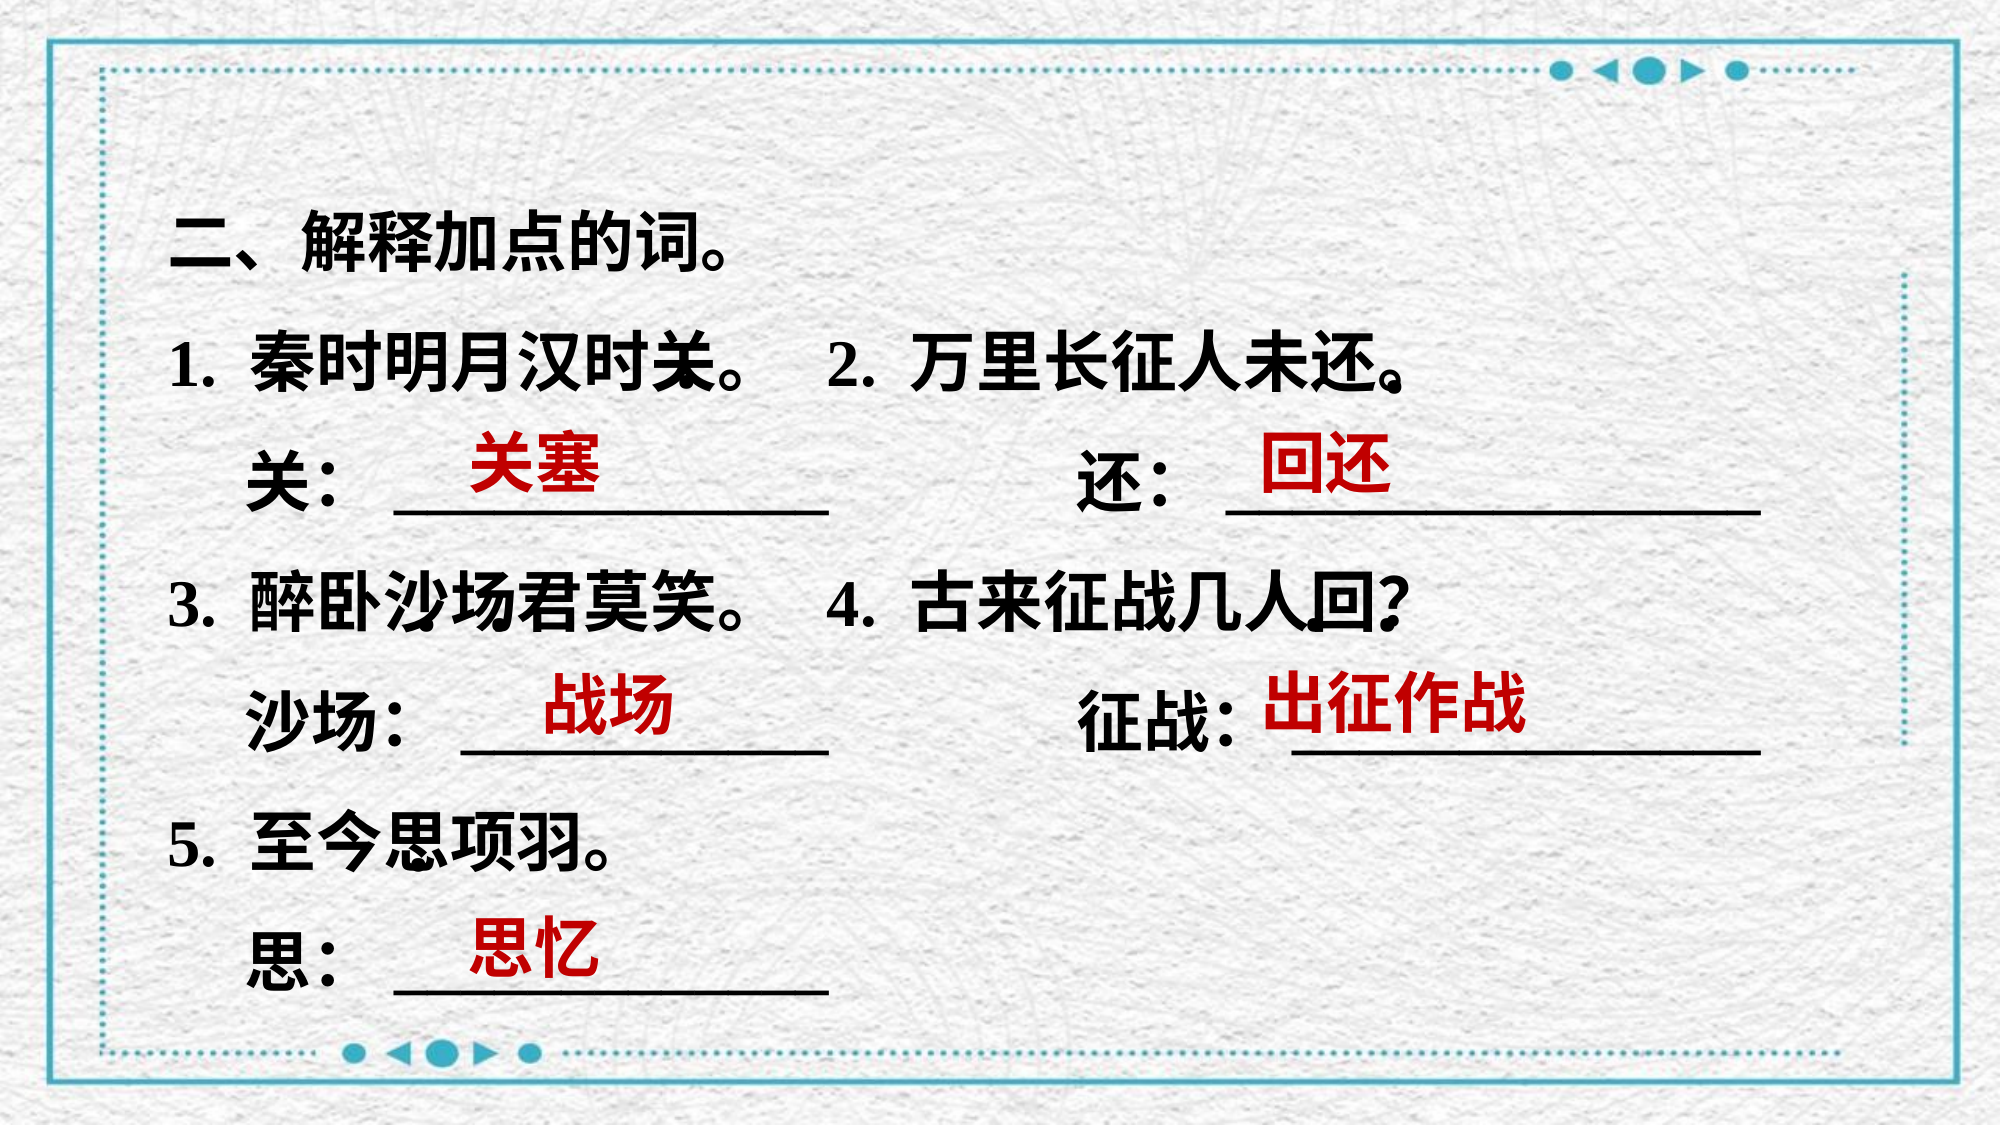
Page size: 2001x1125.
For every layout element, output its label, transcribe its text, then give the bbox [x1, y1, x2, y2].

text_box 战场 [526, 655, 691, 751]
text_box . [380, 786, 433, 895]
text_box . [1349, 546, 1402, 653]
text_box 思忆 [452, 898, 617, 993]
text_box . [1357, 308, 1410, 417]
text_box . [461, 546, 514, 655]
text_box 出征作战 [1245, 653, 1542, 749]
text_box . [1277, 546, 1329, 653]
text_box 回还 [1244, 413, 1408, 509]
text_box 关塞 [454, 413, 618, 509]
text_box . [388, 546, 441, 655]
text_box 二、解释加点的词。 1. 秦时明月汉时关。 2. 万里长征人未还。 关：_____________ 还：________________ 3. 醉卧沙场君莫笑。 4. 古来征战几人回？ 沙场：___________ 征战：______________ 5. 至今思项羽。 思：_____________ [152, 152, 1897, 1008]
text_box . [649, 303, 702, 412]
picture [0, 0, 2000, 1125]
